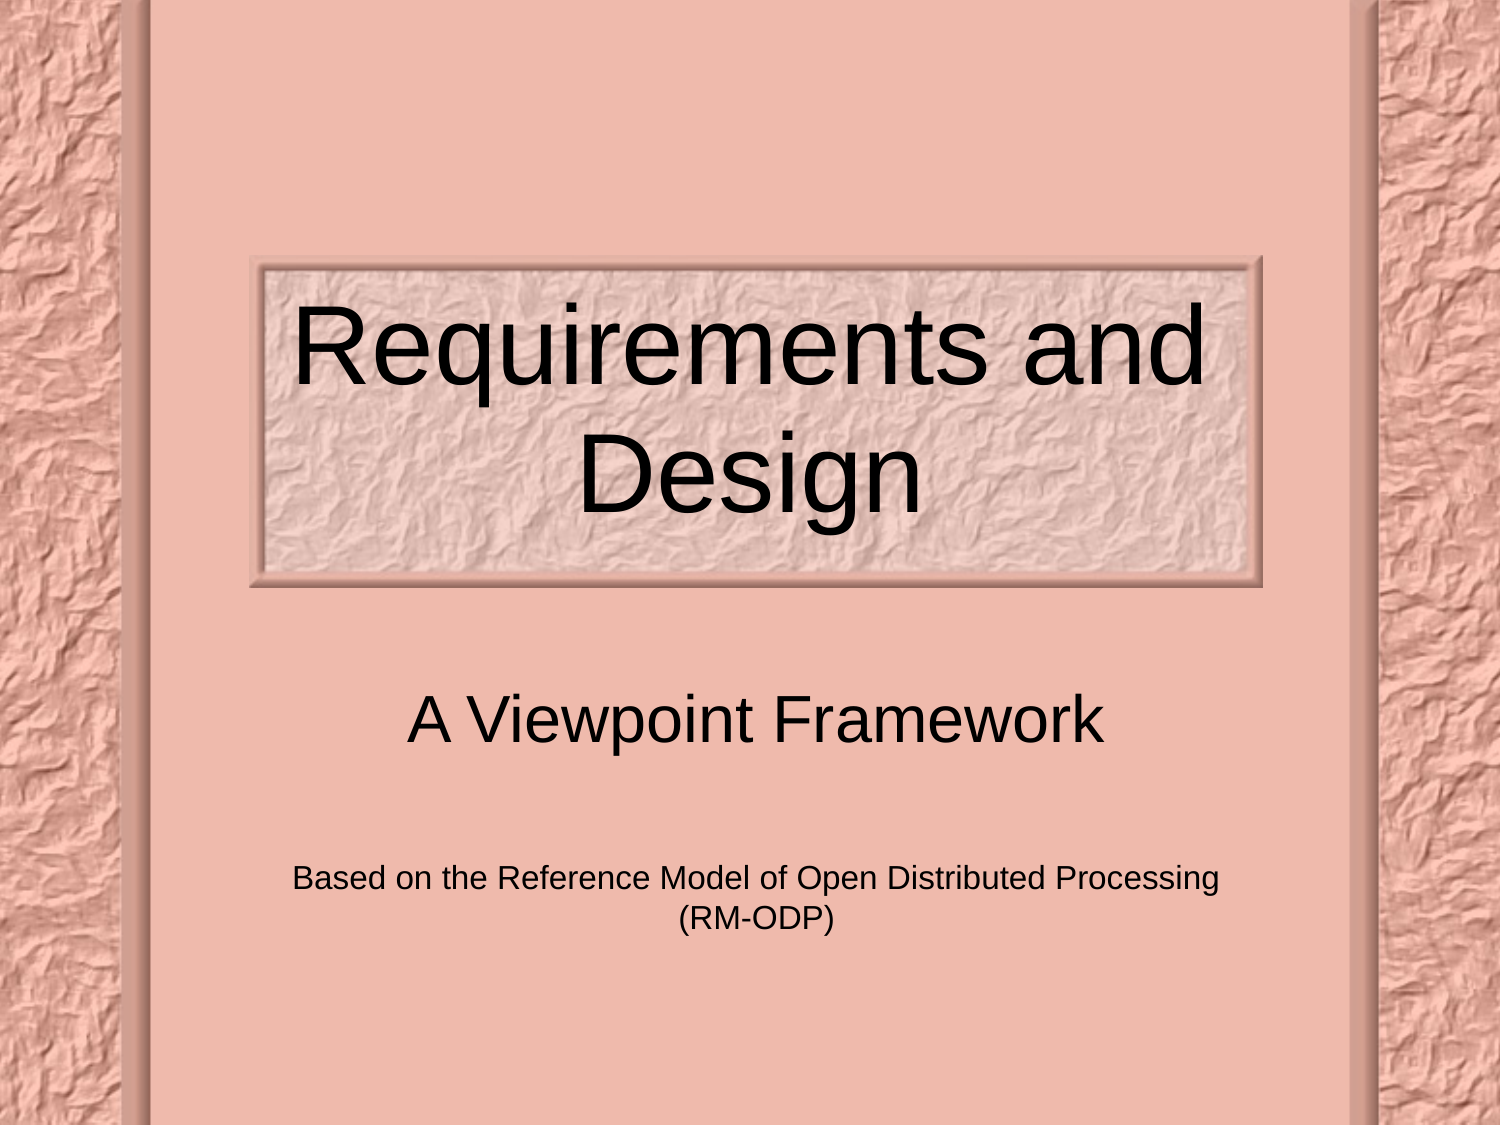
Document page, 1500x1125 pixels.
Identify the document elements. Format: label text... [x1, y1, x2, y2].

title Requirements and Design [249, 237, 1251, 547]
picture [0, 0, 1500, 1125]
subtitle A Viewpoint Framework Based on the Reference Model of Open Distributed Processing (RM-ODP) [275, 668, 1238, 976]
